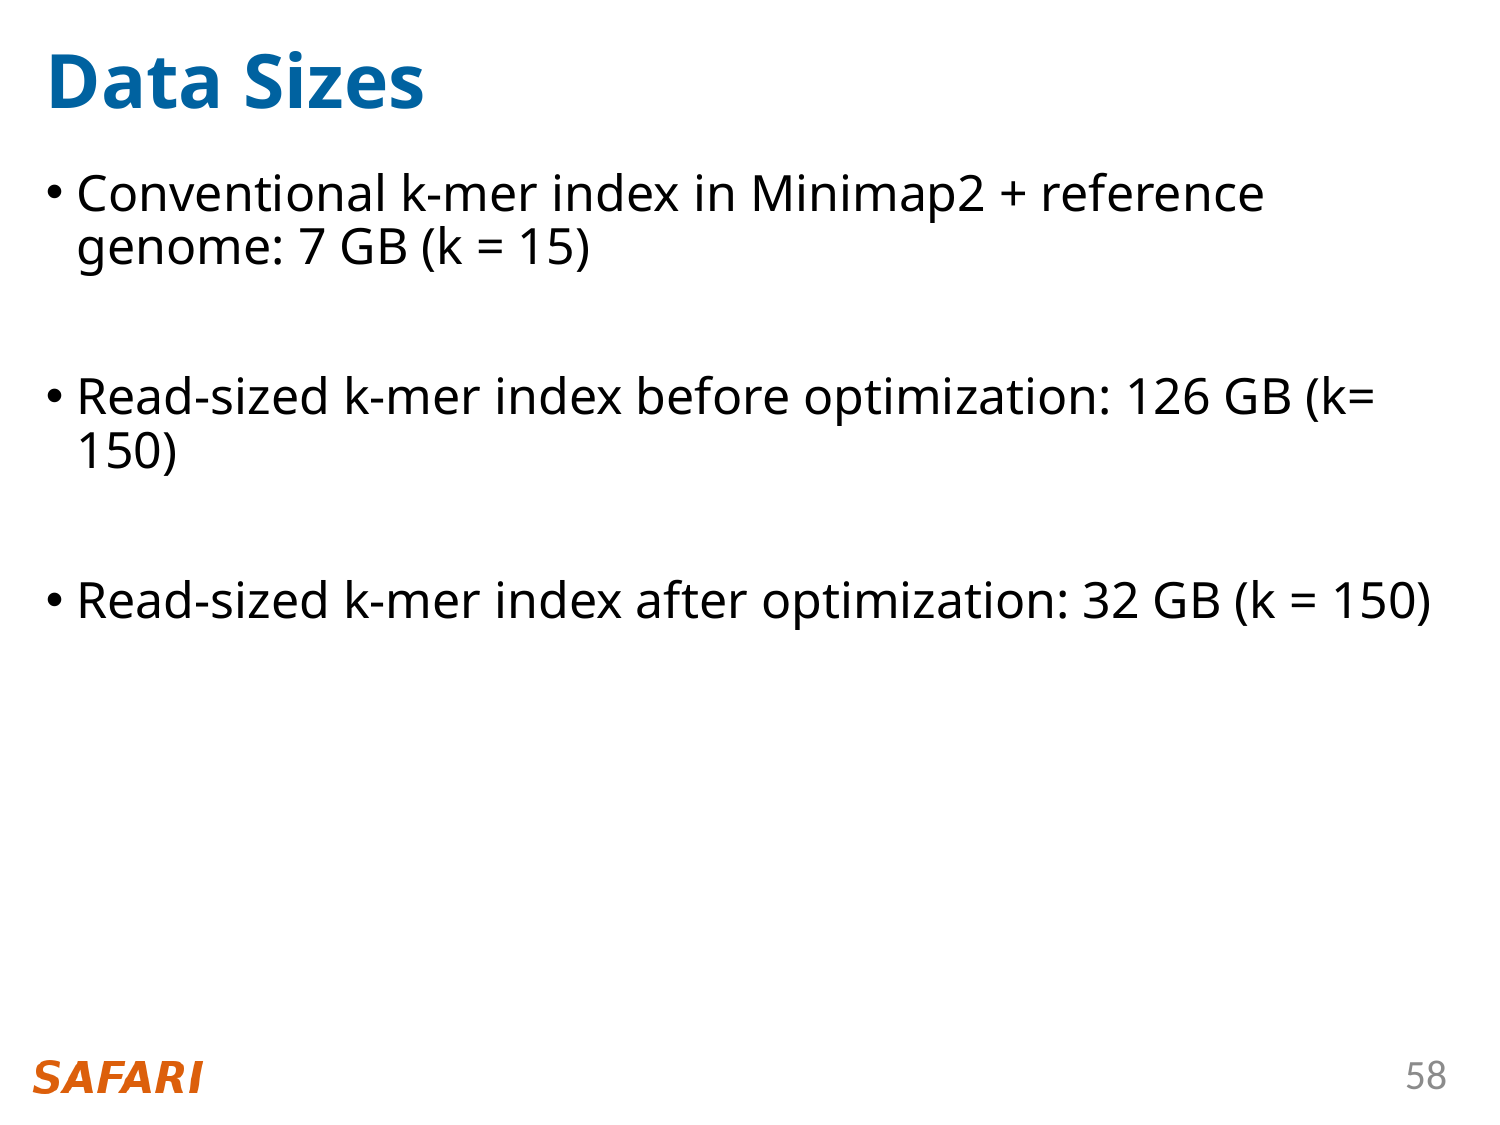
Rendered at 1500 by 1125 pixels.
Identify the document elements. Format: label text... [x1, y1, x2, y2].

list Conventional k-mer index in Minimap2 + reference genome: 7 GB (k = 15) Read-sized k-mer index before optimization: 126 GB (k= 150) Read-sized k-mer index after optimization: 32 GB (k = 150) [31, 160, 1475, 1043]
picture [31, 1051, 209, 1104]
title Data Sizes [31, 15, 1475, 143]
